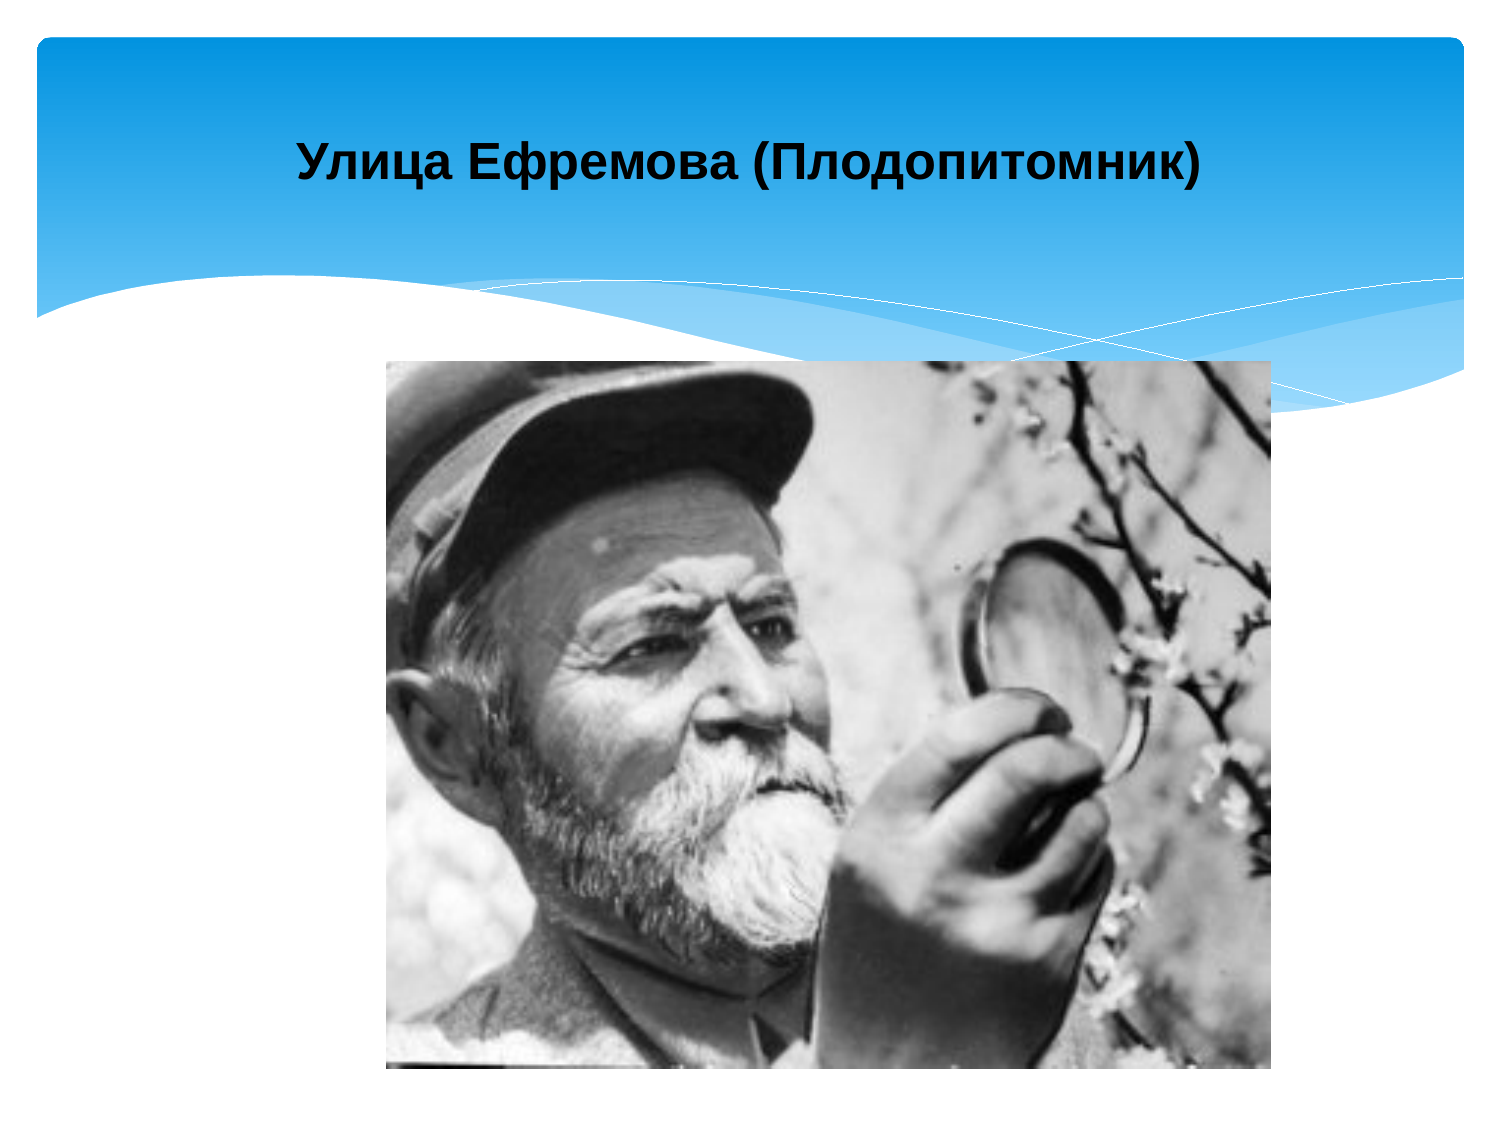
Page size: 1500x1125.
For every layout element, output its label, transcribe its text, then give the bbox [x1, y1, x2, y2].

title Улица Ефремова (Плодопитомник) [75, 55, 1425, 261]
picture [386, 361, 1271, 1070]
